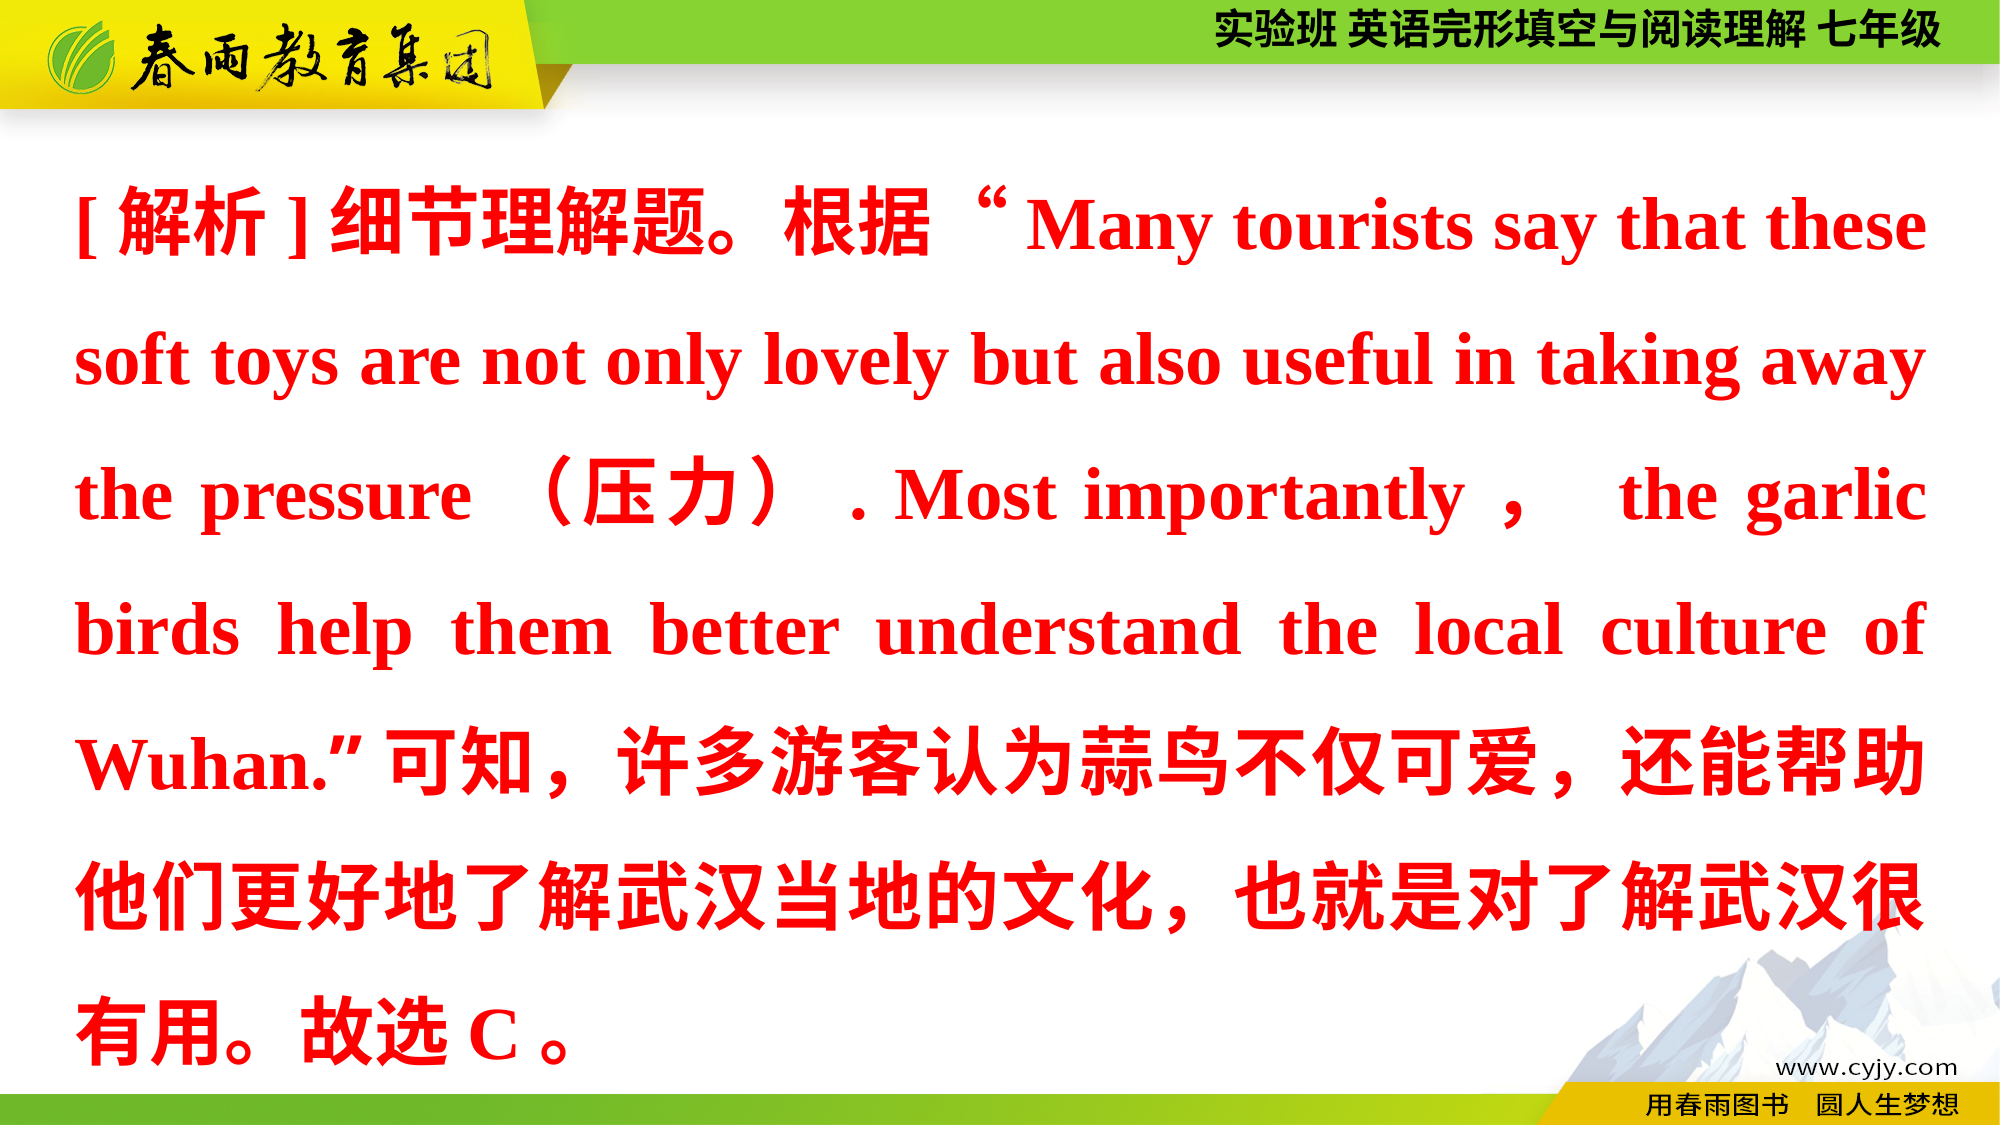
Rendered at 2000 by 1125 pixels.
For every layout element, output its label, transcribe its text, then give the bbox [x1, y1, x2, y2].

list [解析]细节理解题。根据“Many tourists say that these soft toys are not only lovely but also useful in taking away the pressure（压力）. Most importantly， the garlic birds help them better understand the local culture of Wuhan.”可知，许多游客认为蒜鸟不仅可爱，还能帮助他们更好地了解武汉当地的文化，也就是对了解武汉很有用。故选C。 [59, 122, 1944, 1075]
picture [0, 0, 2000, 1125]
